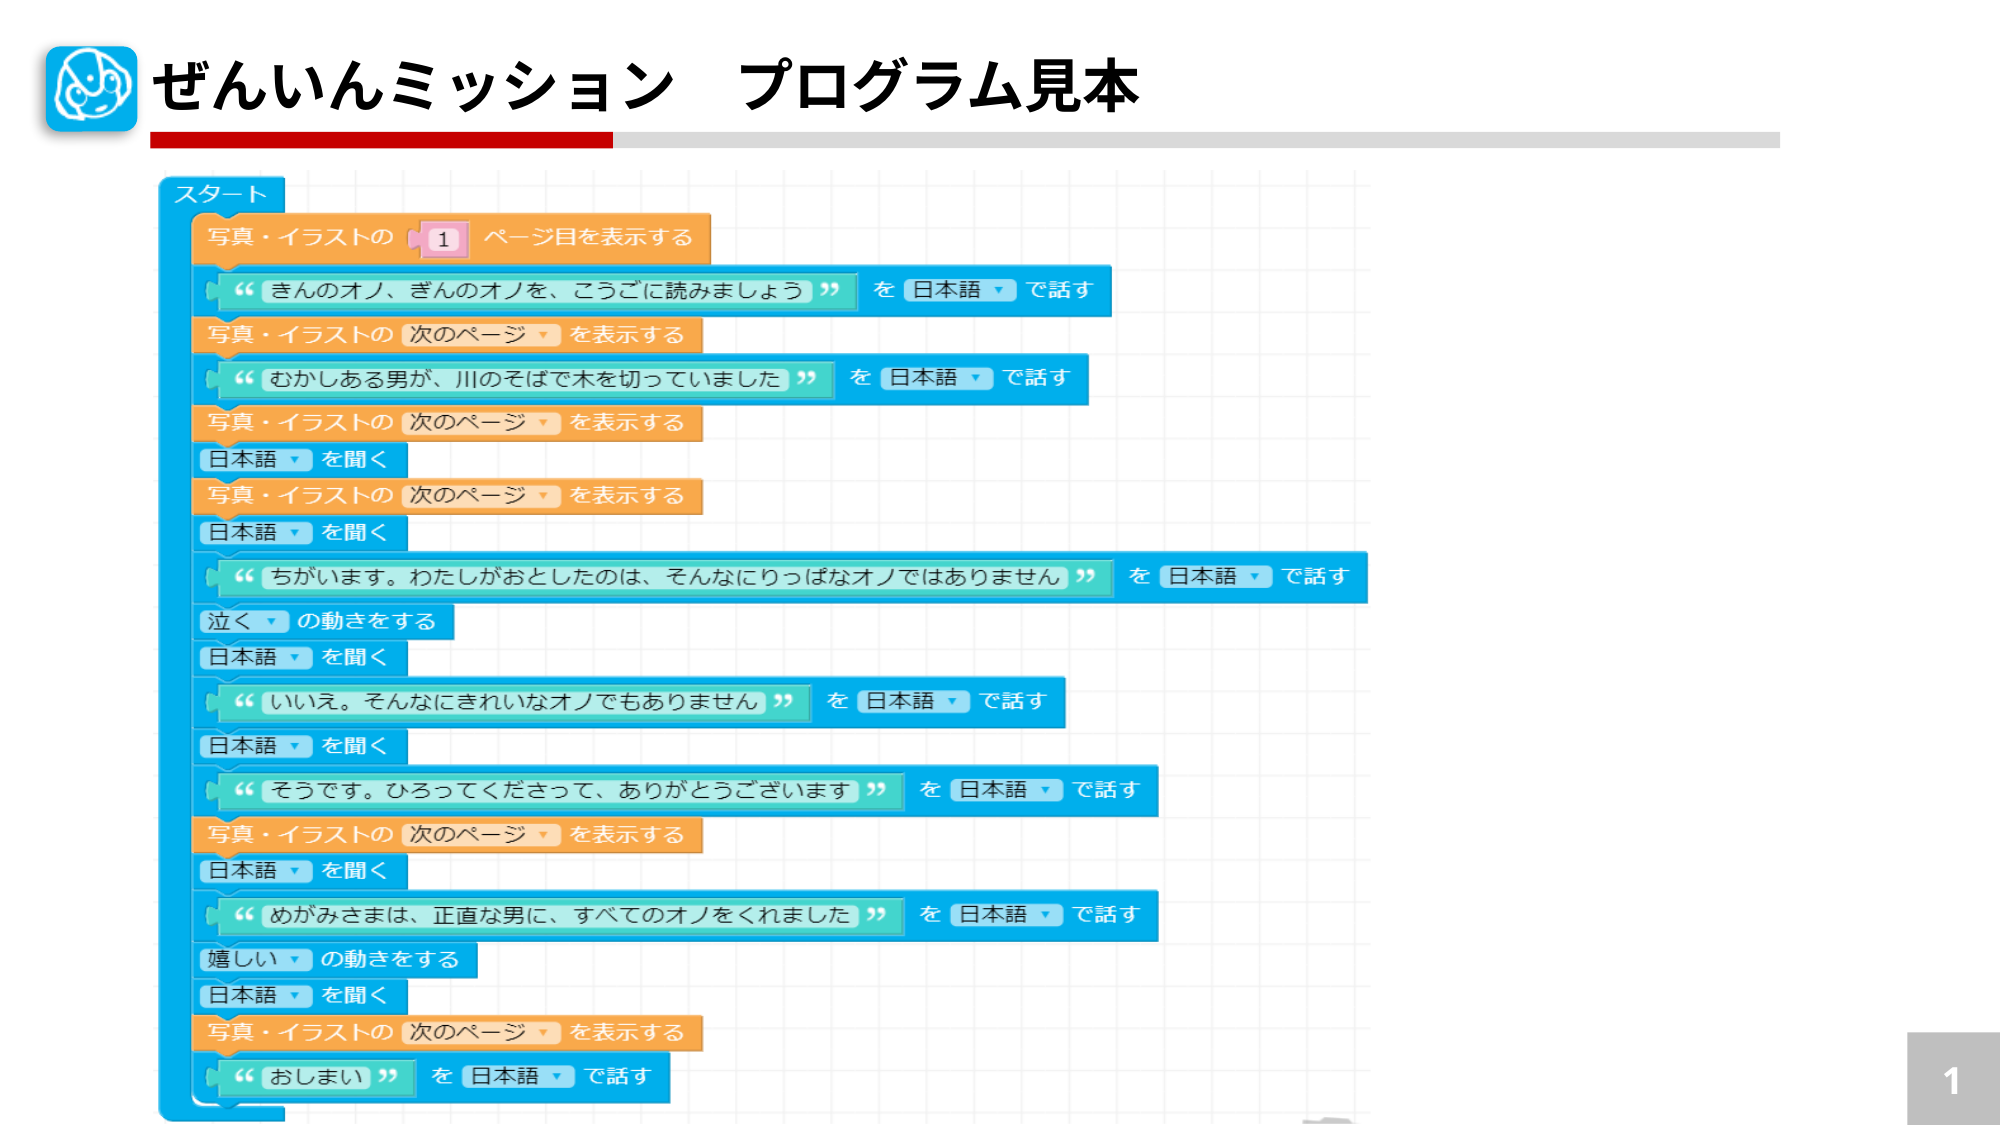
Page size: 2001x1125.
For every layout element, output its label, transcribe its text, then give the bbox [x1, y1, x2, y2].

title ぜんいんミッション プログラム見本 [137, 29, 1793, 149]
picture [45, 121, 55, 132]
picture [45, 46, 55, 57]
picture [55, 46, 132, 120]
picture [128, 46, 138, 56]
picture [128, 122, 138, 132]
picture [152, 169, 1372, 1125]
slide_number 1 [1906, 1049, 1999, 1110]
